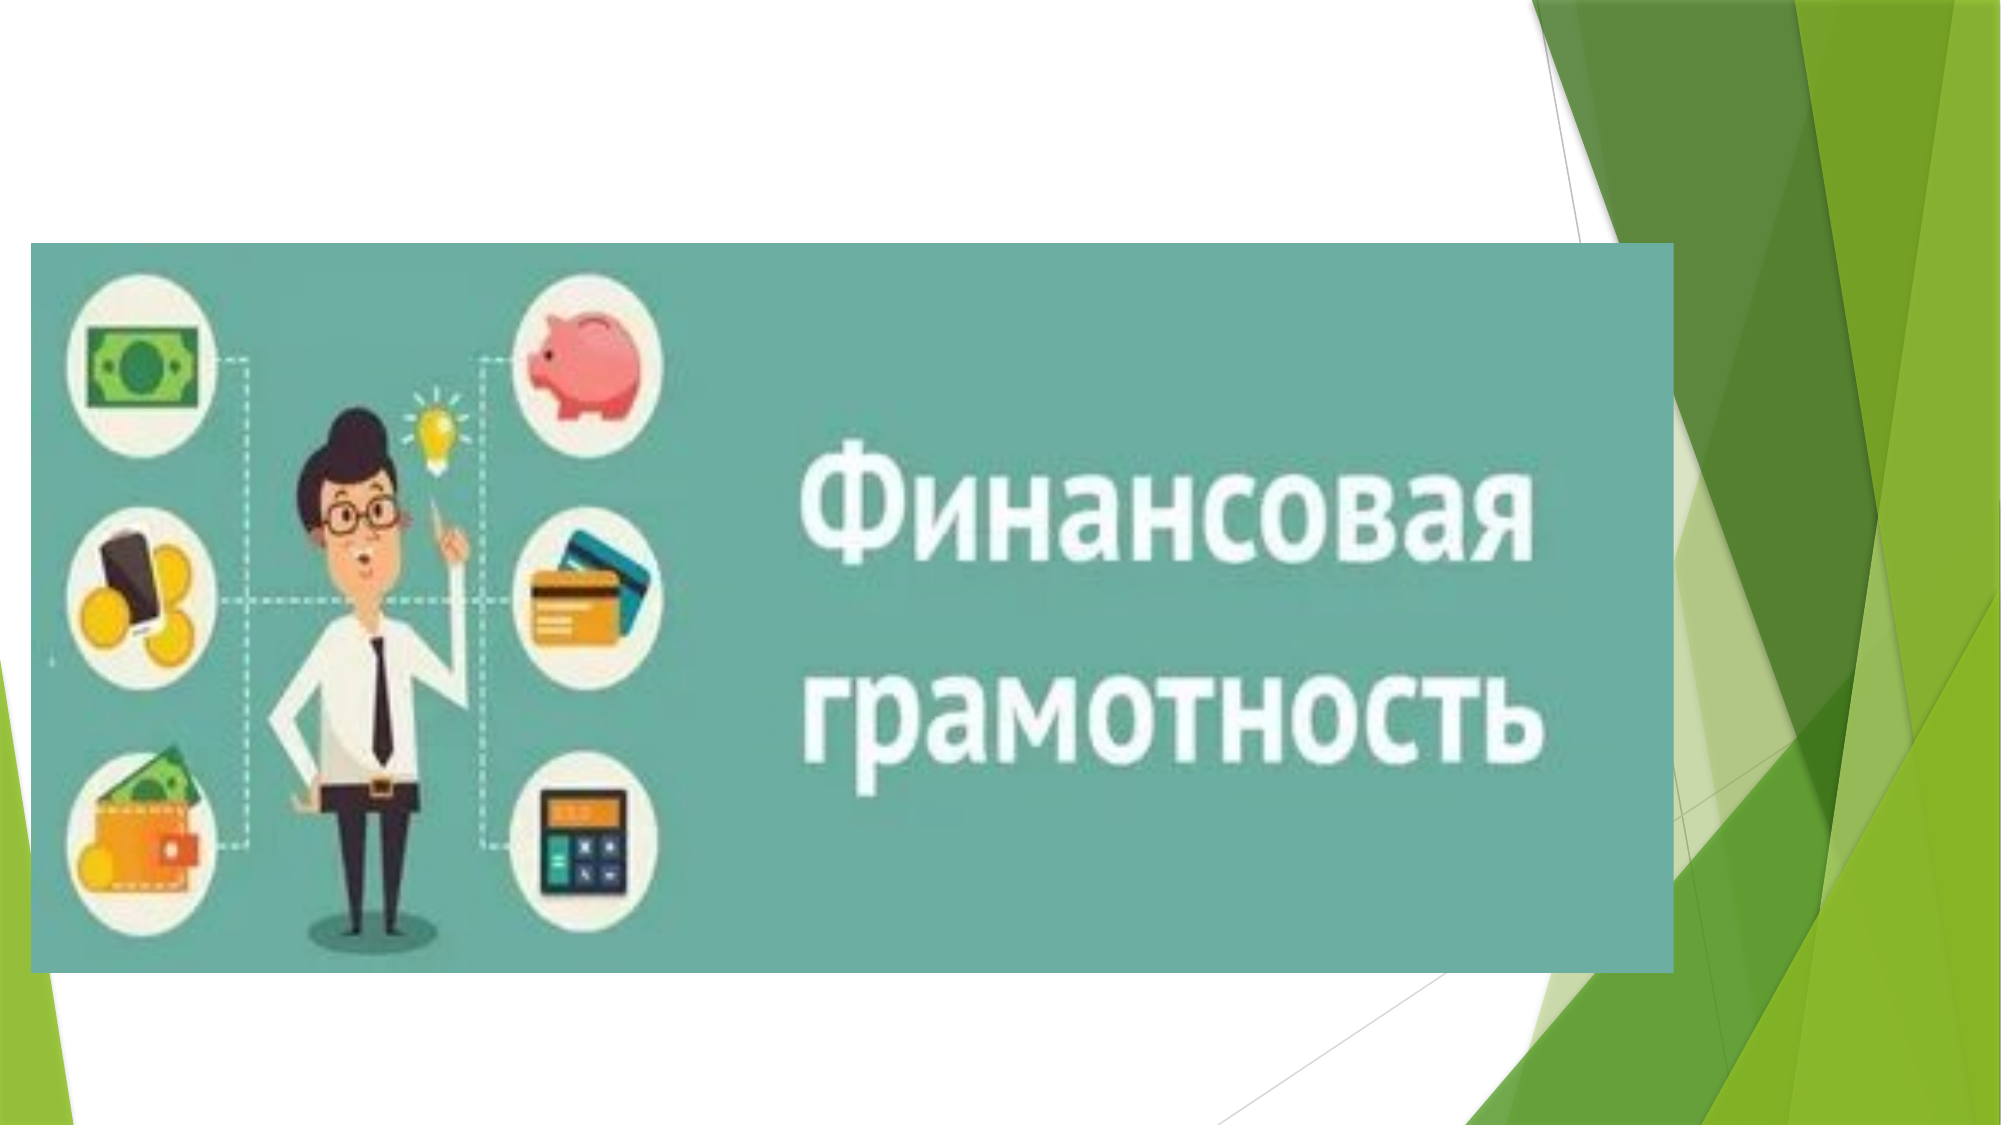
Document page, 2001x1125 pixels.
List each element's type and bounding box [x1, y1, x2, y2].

picture [29, 241, 1675, 974]
